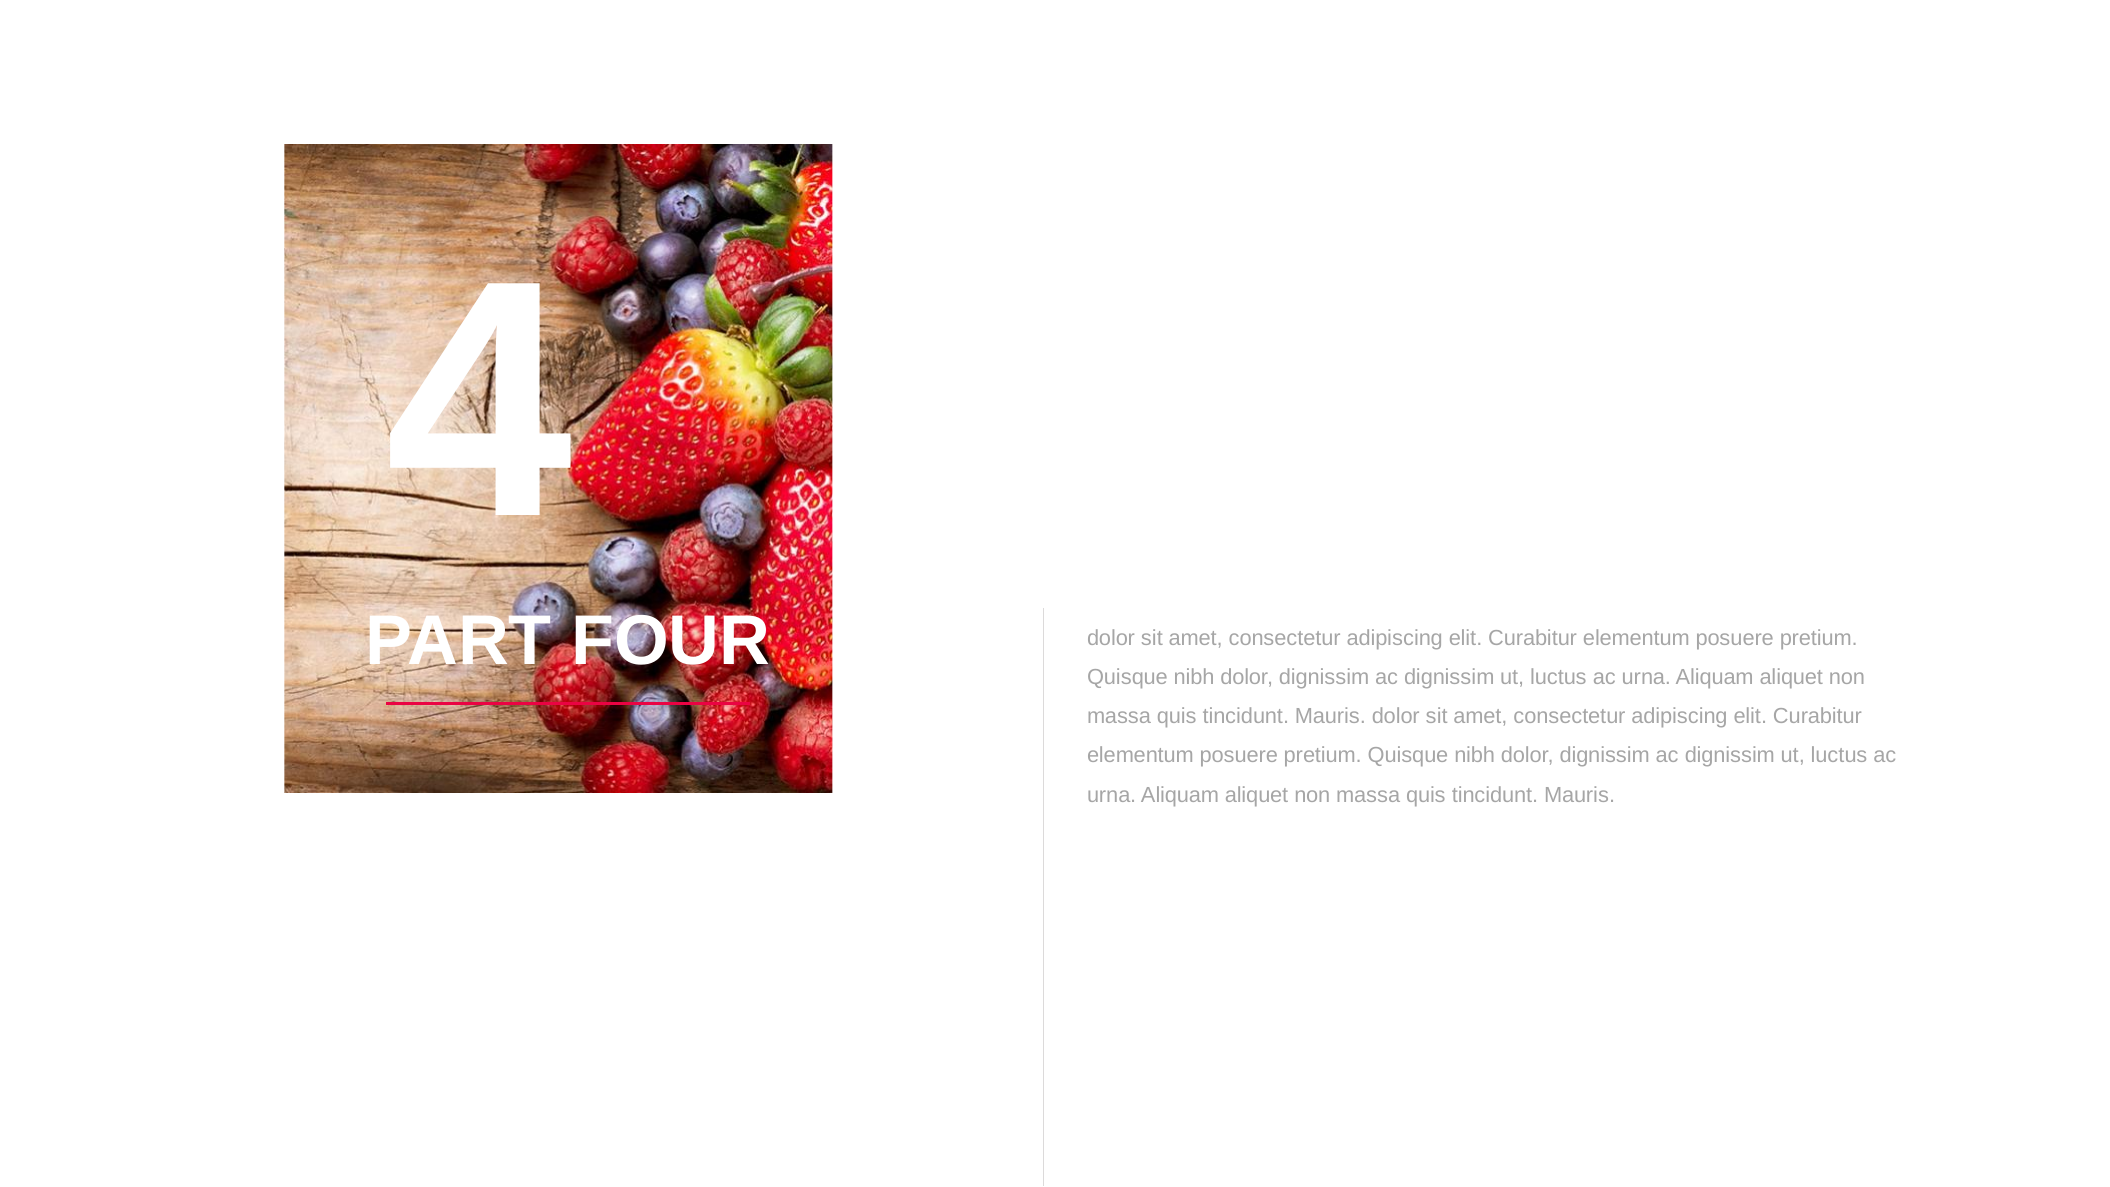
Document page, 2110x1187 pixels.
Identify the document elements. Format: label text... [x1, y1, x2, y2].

text_box [283, 144, 833, 793]
text_box dolor sit amet, consectetur adipiscing elit. Curabitur elementum posuere pretium. Quisque nibh dolor, dignissim ac dignissim ut, luctus ac urna. Aliquam aliquet non massa quis tincidunt. Mauris. dolor sit amet, consectetur adipiscing elit. Curabitur elementum posuere pretium. Quisque nibh dolor, dignissim ac dignissim ut, luctus ac urna. Aliquam aliquet non massa quis tincidunt. Mauris. [1071, 602, 1941, 818]
text_box 4 [370, 171, 588, 574]
text_box PART FOUR [314, 574, 823, 699]
